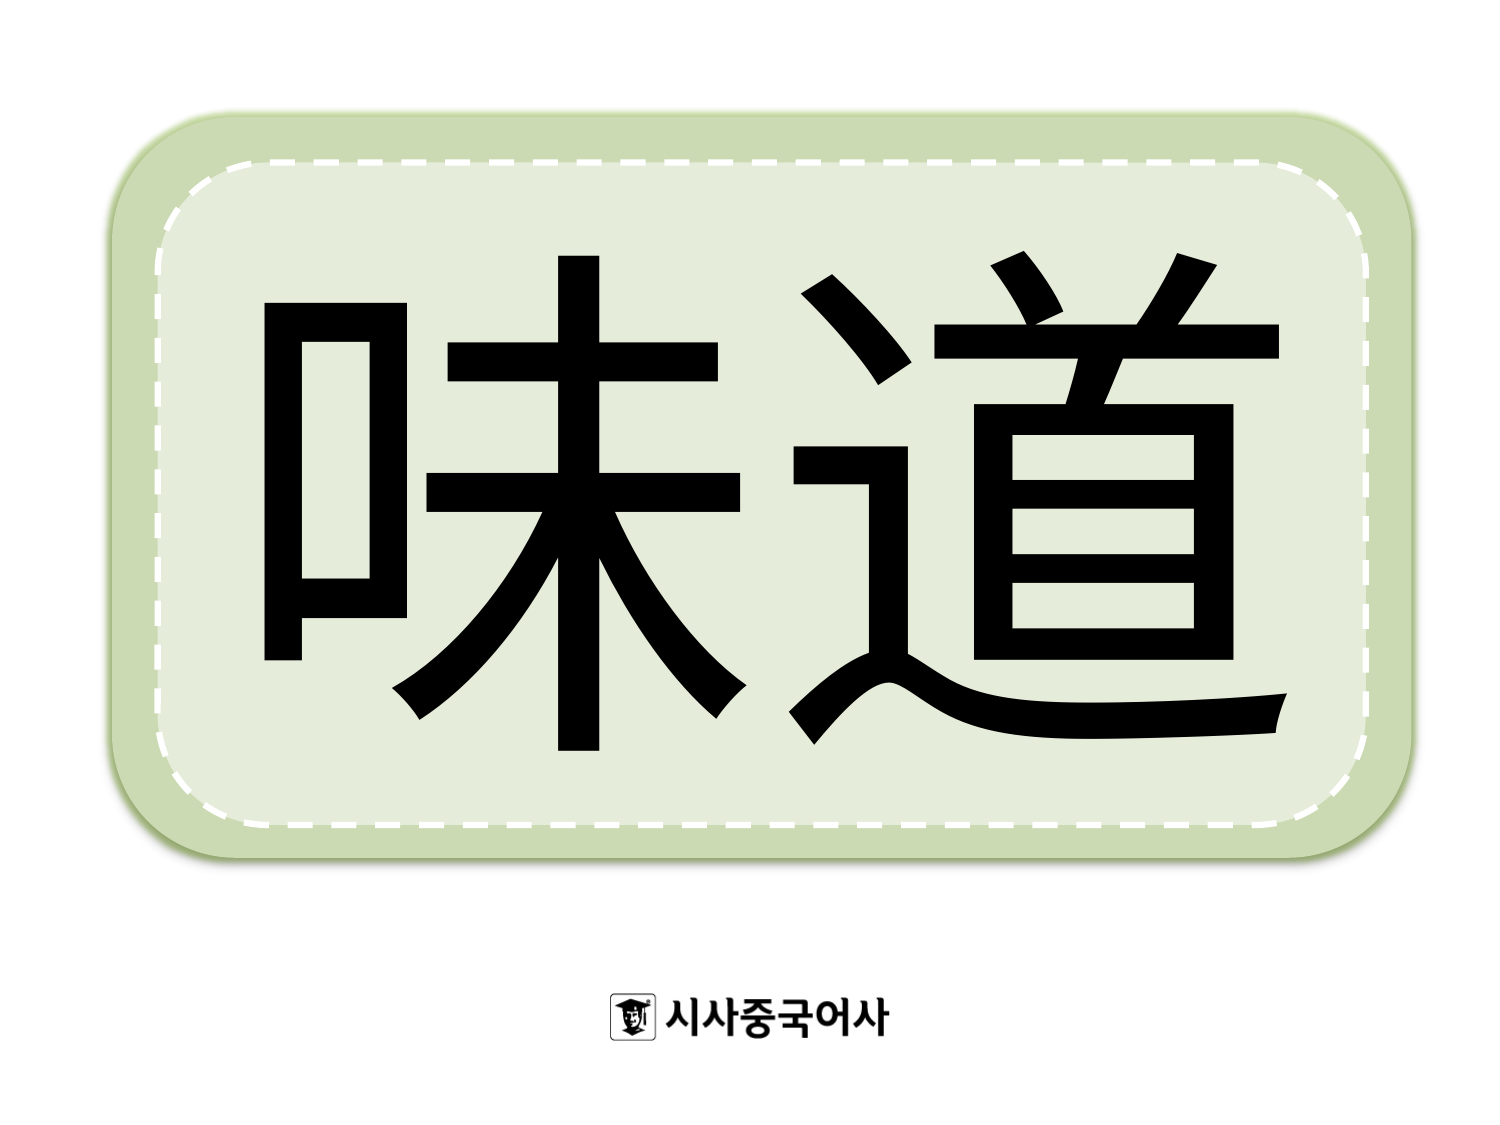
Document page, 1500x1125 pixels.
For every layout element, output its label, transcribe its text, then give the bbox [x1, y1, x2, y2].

picture [602, 987, 898, 1047]
text_box 味道 [162, 160, 1371, 824]
